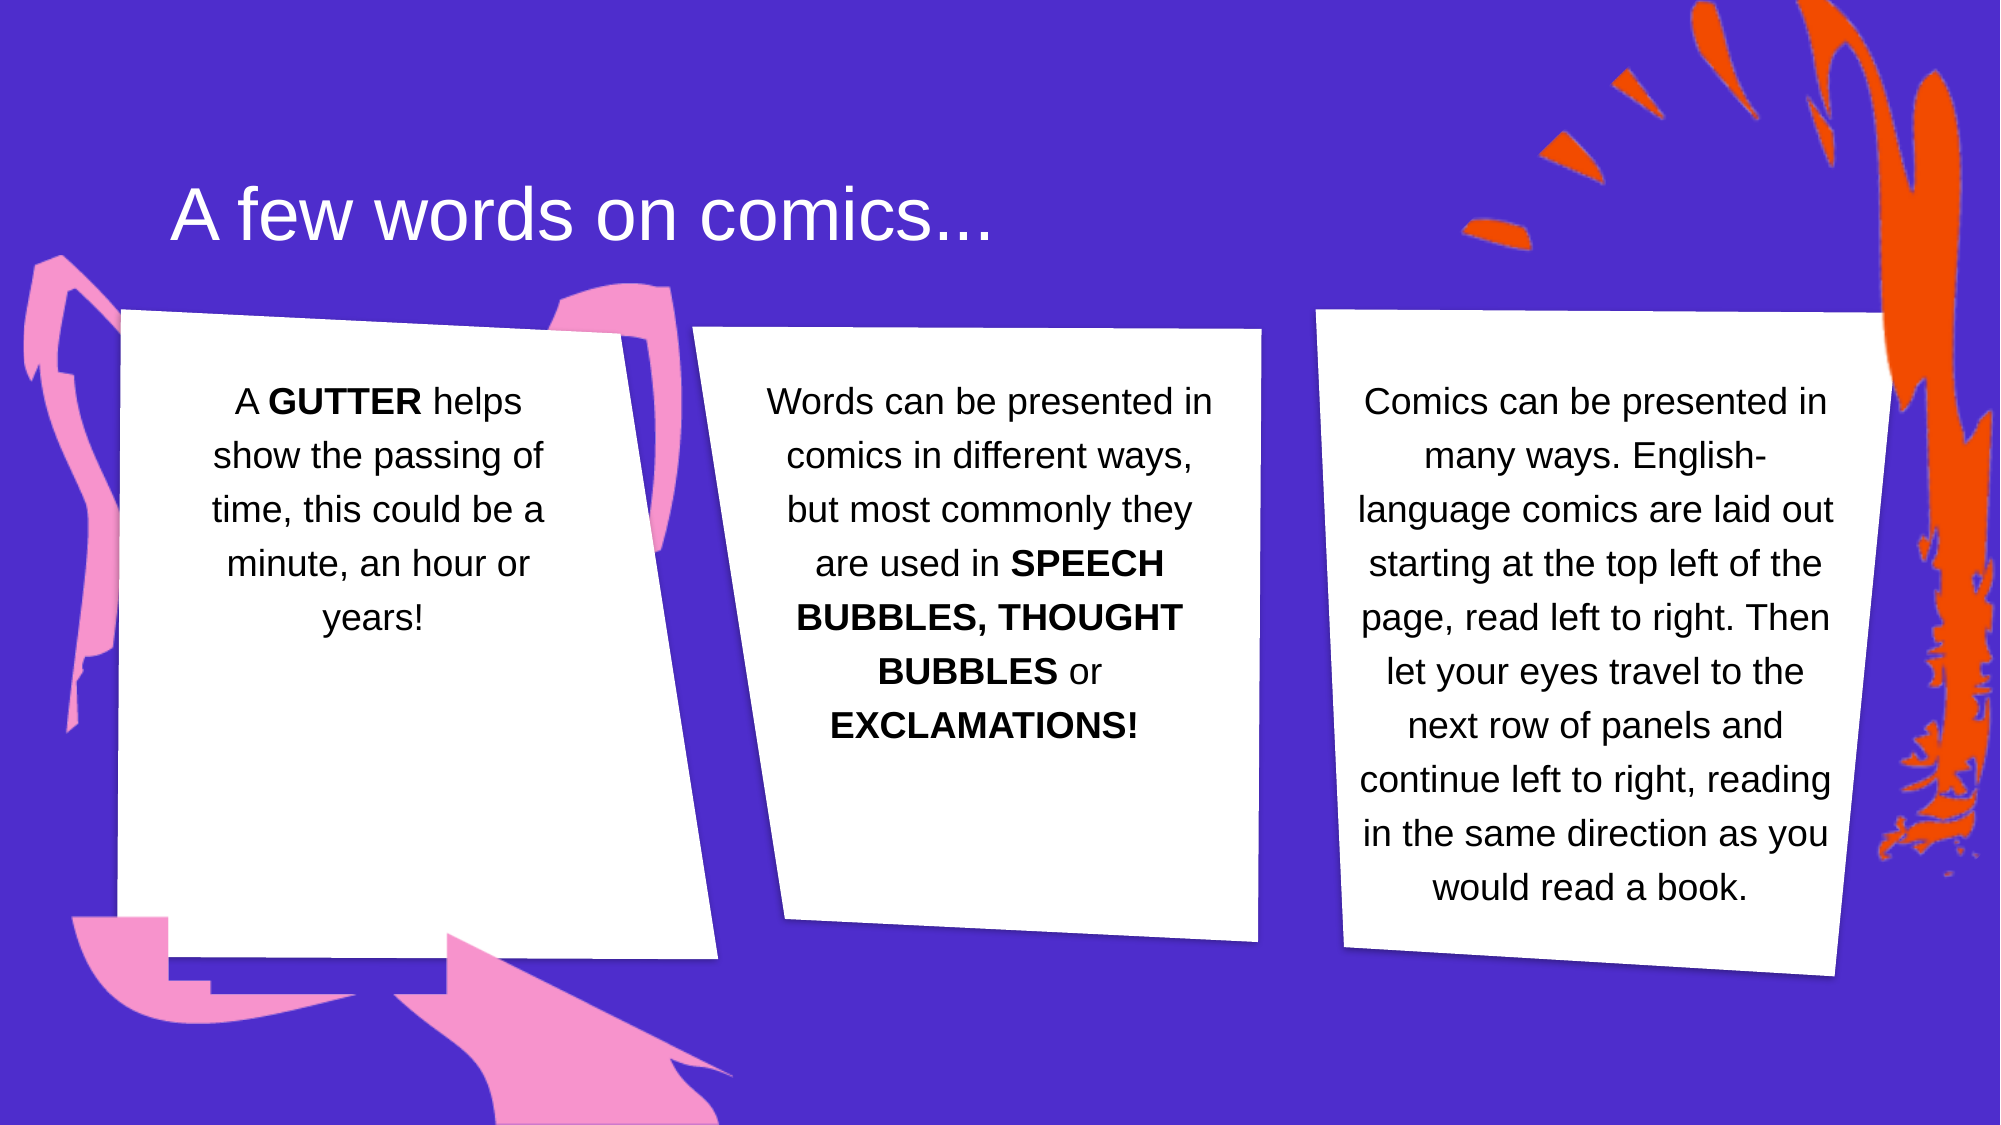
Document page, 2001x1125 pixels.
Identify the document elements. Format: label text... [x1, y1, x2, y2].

text_box [1314, 308, 1842, 978]
picture [23, 254, 734, 1125]
text_box [737, 326, 1263, 943]
text_box Comics can be presented in many ways. English-language comics are laid out starting at the top left of the page, read left to right. Then let your eyes travel to the next row of panels and continue left to right, reading in the same direction as you would read a book. [1342, 360, 1849, 916]
picture [1343, 0, 2001, 926]
title A few words on comics... [170, 165, 1443, 354]
text_box Words can be presented in comics in different ways, but most commonly they are used in SPEECH BUBBLES, THOUGHT BUBBLES or EXCLAMATIONS! [748, 360, 1232, 754]
